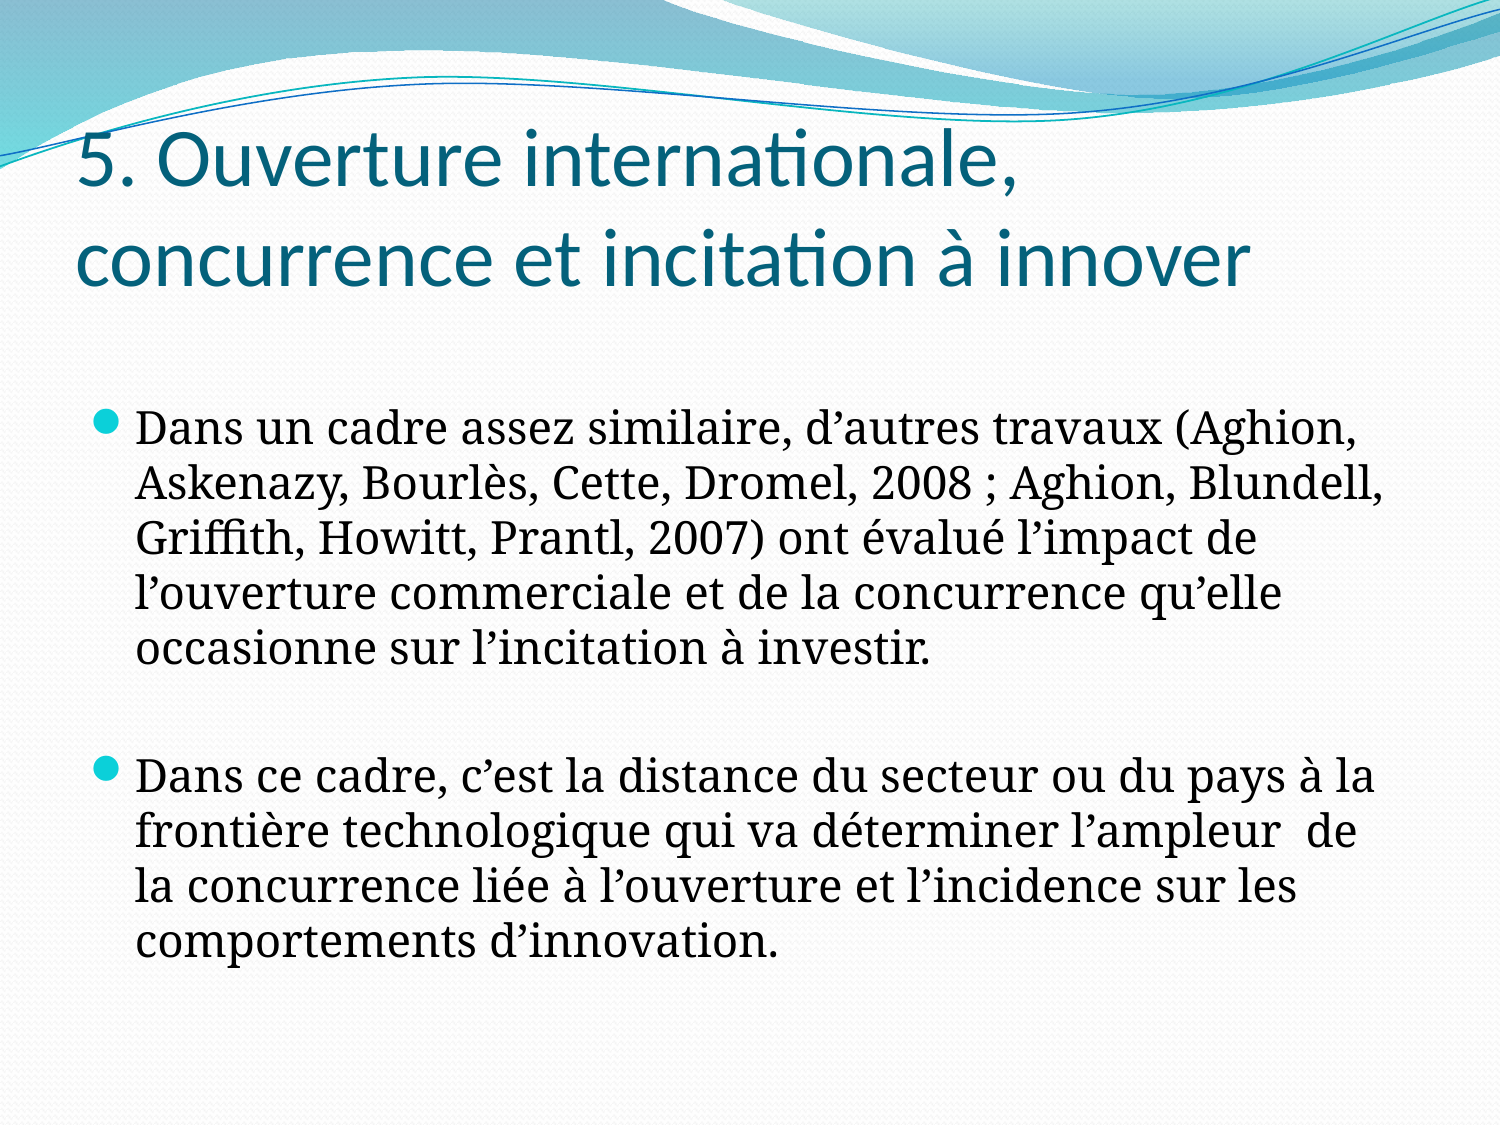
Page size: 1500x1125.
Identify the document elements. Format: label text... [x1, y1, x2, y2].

list Dans un cadre assez similaire, d’autres travaux (Aghion, Askenazy, Bourlès, Cette, Dromel, 2008 ; Aghion, Blundell, Griffith, Howitt, Prantl, 2007) ont évalué l’impact de l’ouverture commerciale et de la concurrence qu’elle occasionne sur l’incitation à investir. Dans ce cadre, c’est la distance du secteur ou du pays à la frontière technologique qui va déterminer l’ampleur de la concurrence liée à l’ouverture et l’incidence sur les comportements d’innovation. [75, 317, 1425, 1038]
title 5. Ouverture internationale, concurrence et incitation à innover [75, 115, 1425, 303]
